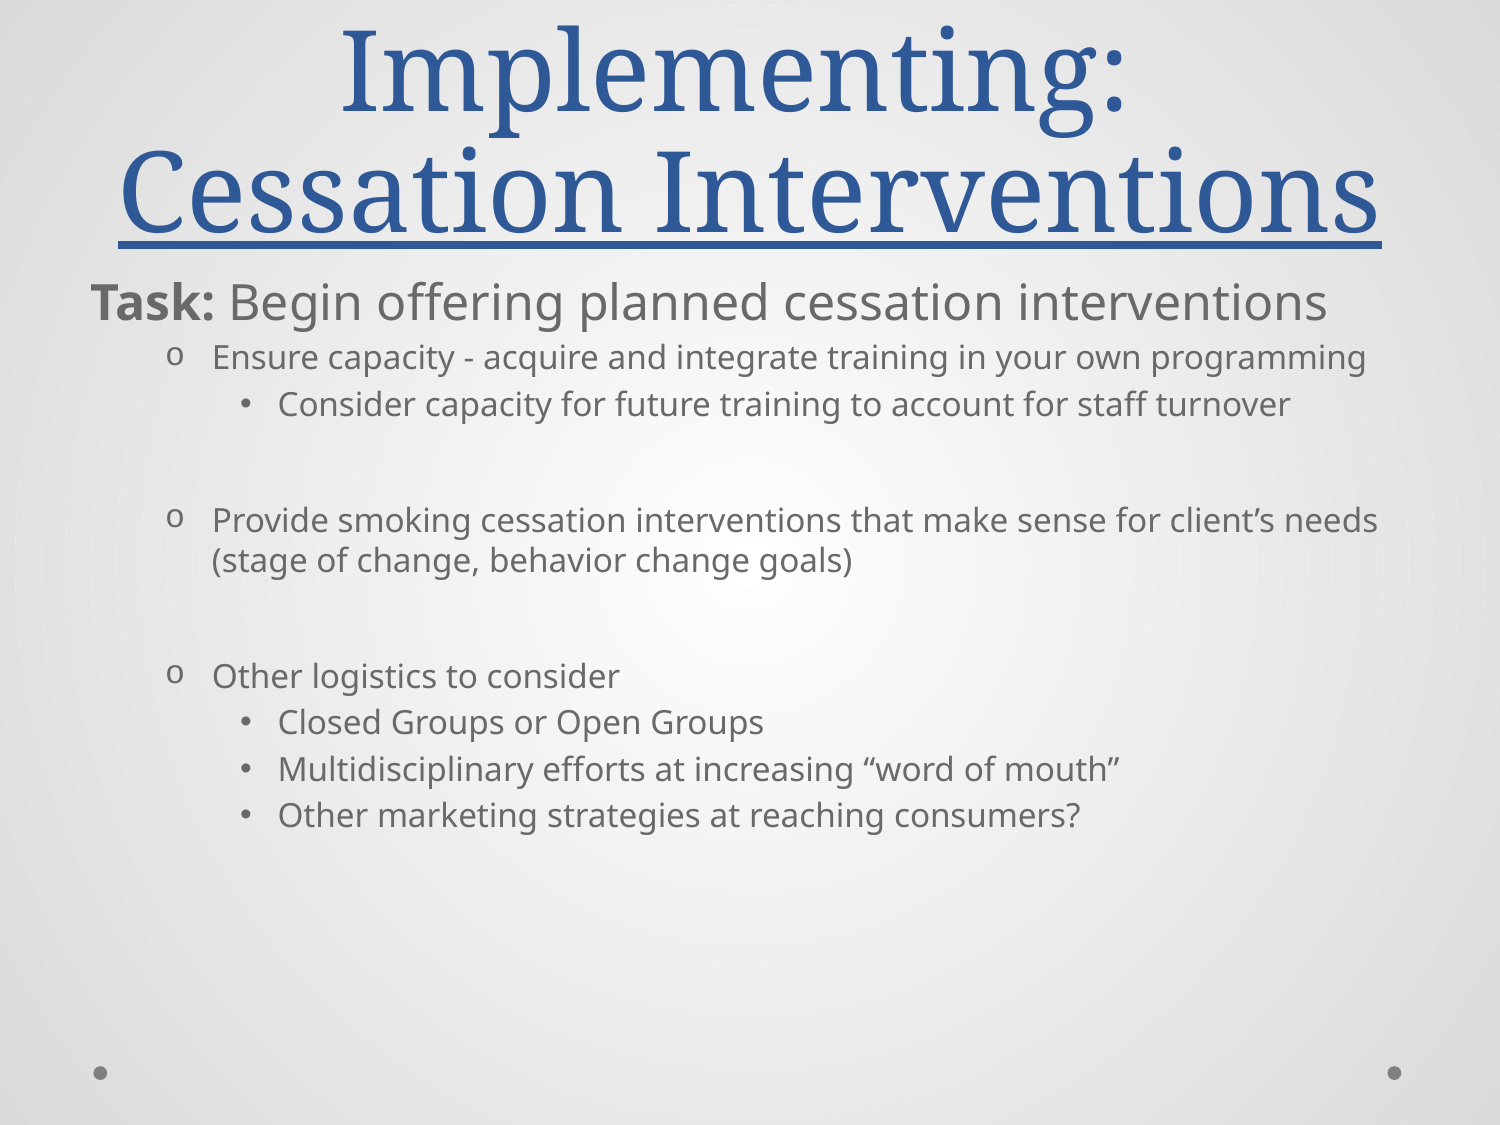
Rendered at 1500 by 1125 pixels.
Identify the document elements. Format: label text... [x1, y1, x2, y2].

list Task: Begin offering planned cessation interventions Ensure capacity - acquire and integrate training in your own programming Consider capacity for future training to account for staff turnover Provide smoking cessation interventions that make sense for client’s needs (stage of change, behavior change goals) Other logistics to consider Closed Groups or Open Groups Multidisciplinary efforts at increasing “word of mouth” Other marketing strategies at reaching consumers? [75, 262, 1425, 1005]
title Implementing: Cessation Interventions [75, 0, 1425, 262]
